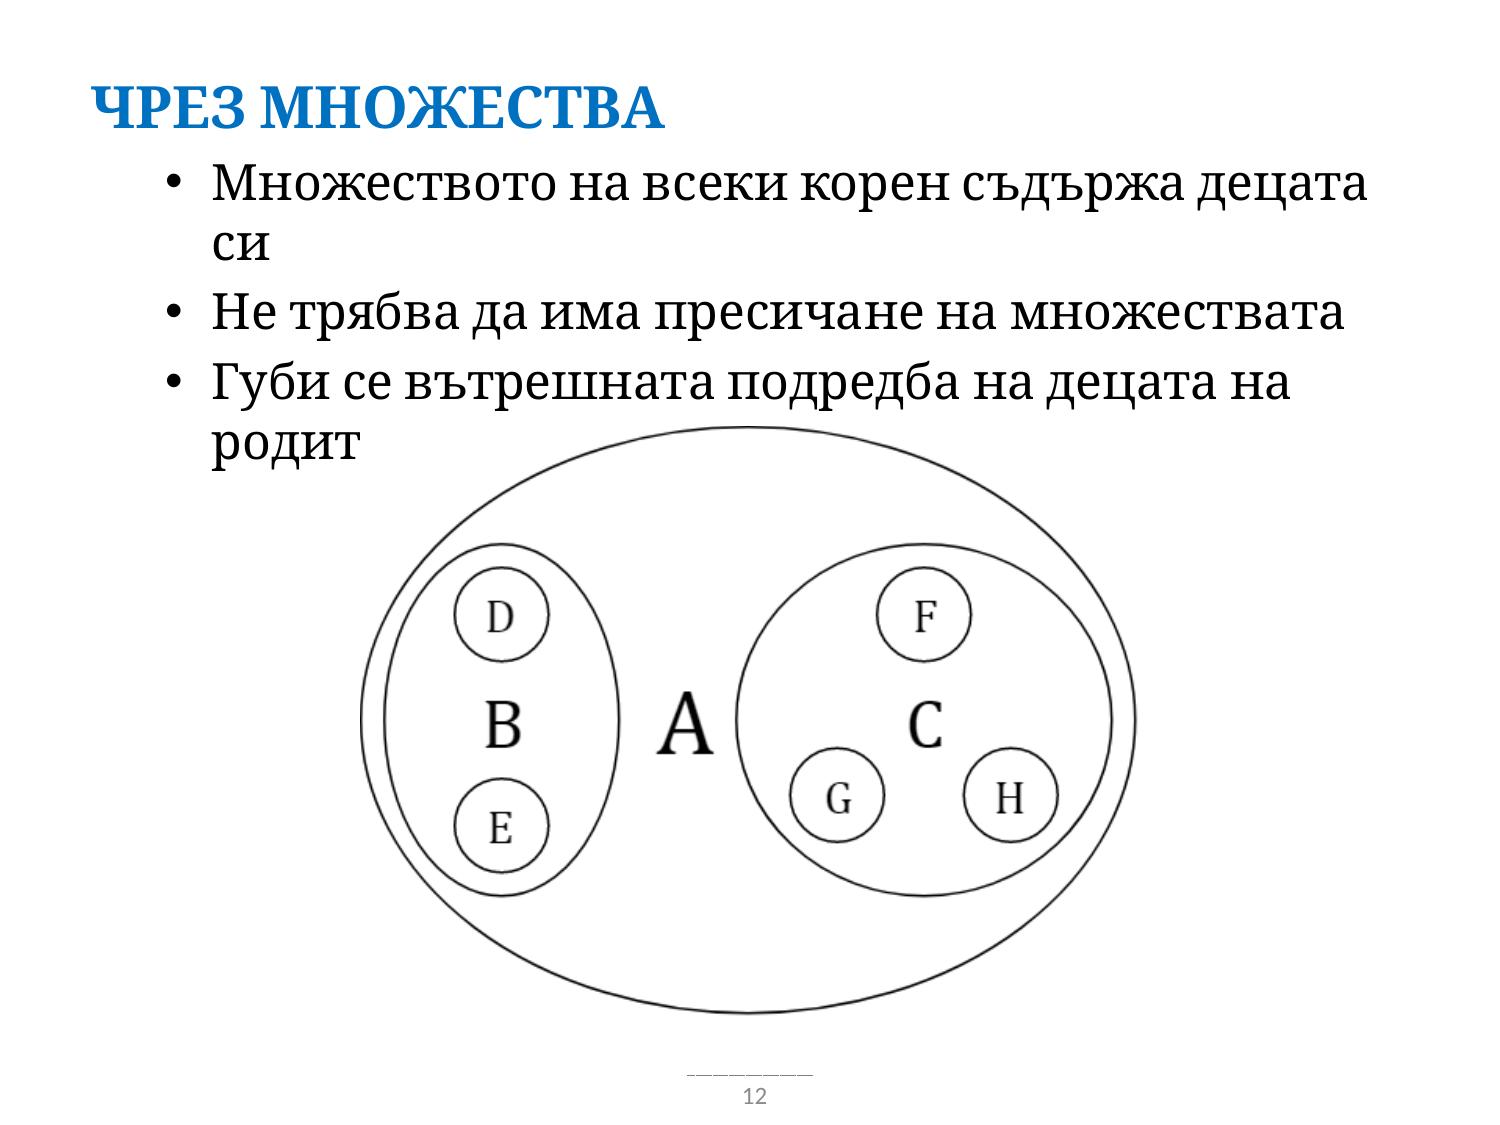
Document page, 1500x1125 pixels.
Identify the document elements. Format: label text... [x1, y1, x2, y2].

list Чрез множества Множеството на всеки корен съдържа децата си Не трябва да има пресичане на множествата Губи се вътрешната подредба на децата на родител [75, 62, 1450, 1063]
slide_number 12 [579, 1065, 930, 1125]
picture [360, 425, 1140, 1018]
